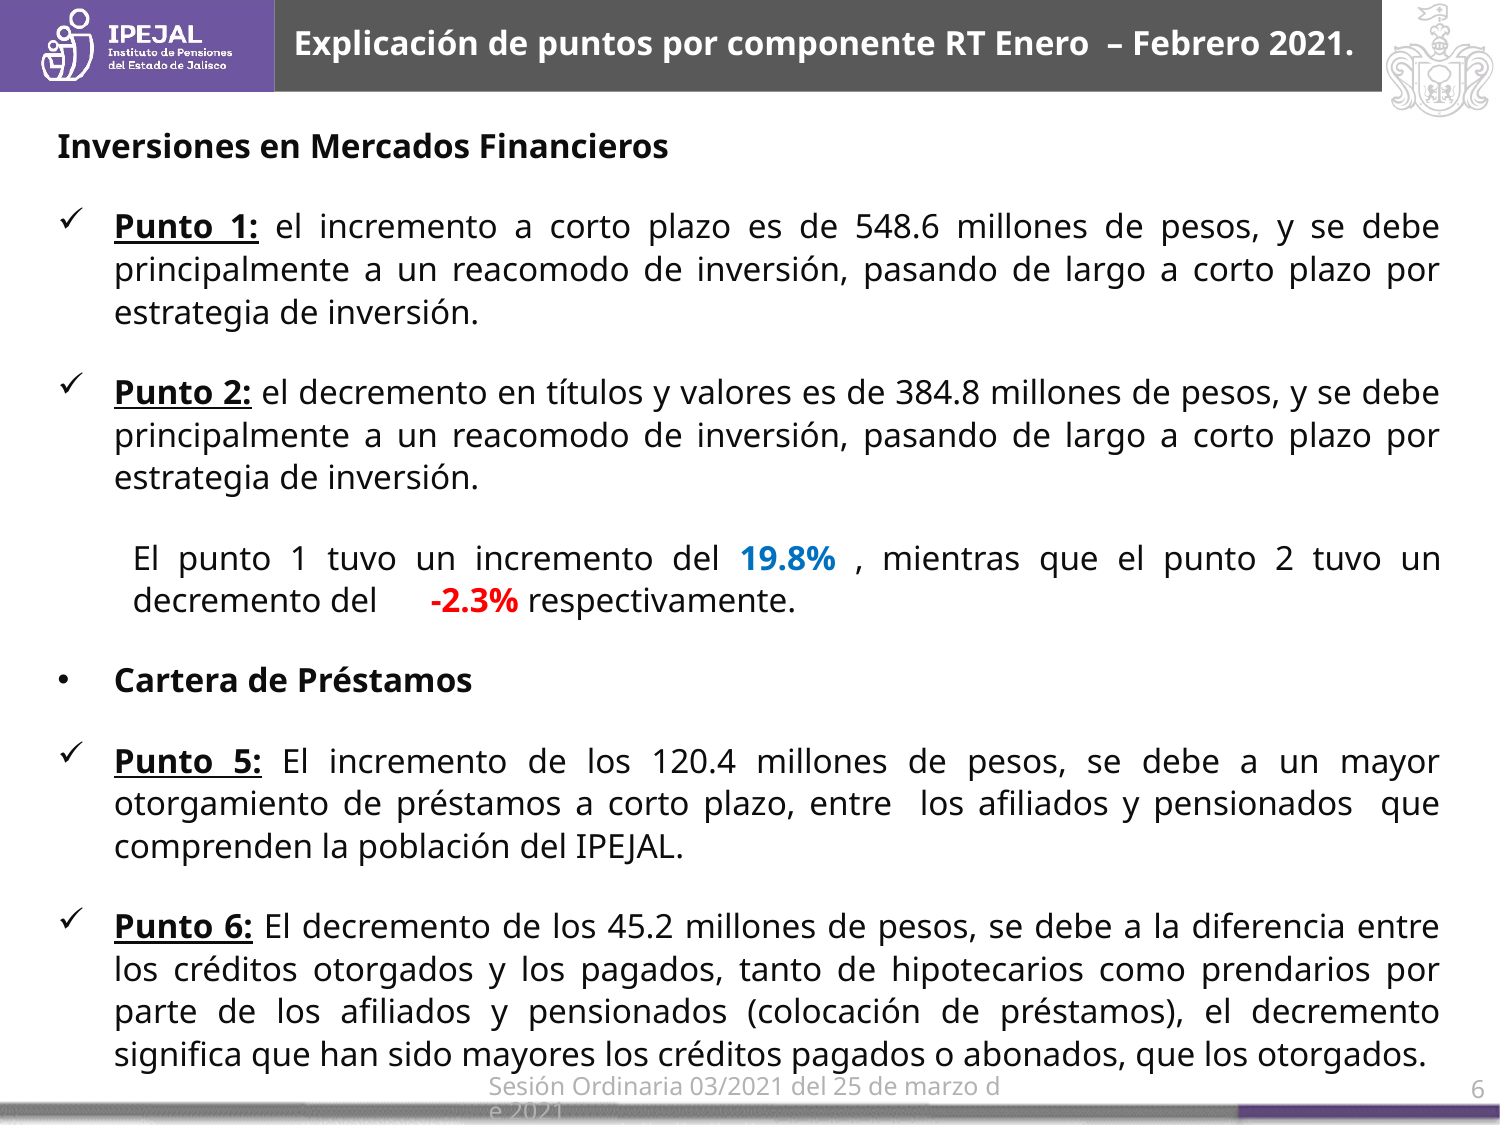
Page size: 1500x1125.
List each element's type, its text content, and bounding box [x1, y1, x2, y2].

slide_number 6 [1149, 1060, 1500, 1121]
title Explicación de puntos por componente RT Enero – Febrero 2021. [278, 4, 1385, 85]
list Inversiones en Mercados Financieros Punto 1: el incremento a corto plazo es de 548.6 millones de pesos, y se debe principalmente a un reacomodo de inversión, pasando de largo a corto plazo por estrategia de inversión. Punto 2: el decremento en títulos y valores es de 384.8 millones de pesos, y se debe principalmente a un reacomodo de inversión, pasando de largo a corto plazo por estrategia de inversión. El punto 1 tuvo un incremento del 19.8% , mientras que el punto 2 tuvo un decremento del -2.3% respectivamente. Cartera de Préstamos Punto 5: El incremento de los 120.4 millones de pesos, se debe a un mayor otorgamiento de préstamos a corto plazo, entre los afiliados y pensionados que comprenden la población del IPEJAL. Punto 6: El decremento de los 45.2 millones de pesos, se debe a la diferencia entre los créditos otorgados y los pagados, tanto de hipotecarios como prendarios por parte de los afiliados y pensionados (colocación de préstamos), el decremento significa que han sido mayores los créditos pagados o abonados, que los otorgados. [42, 114, 1458, 889]
picture [0, 1096, 1500, 1125]
picture [0, 0, 275, 92]
footer Sesión Ordinaria 03/2021 del 25 de marzo de 2021 [473, 1057, 1027, 1118]
